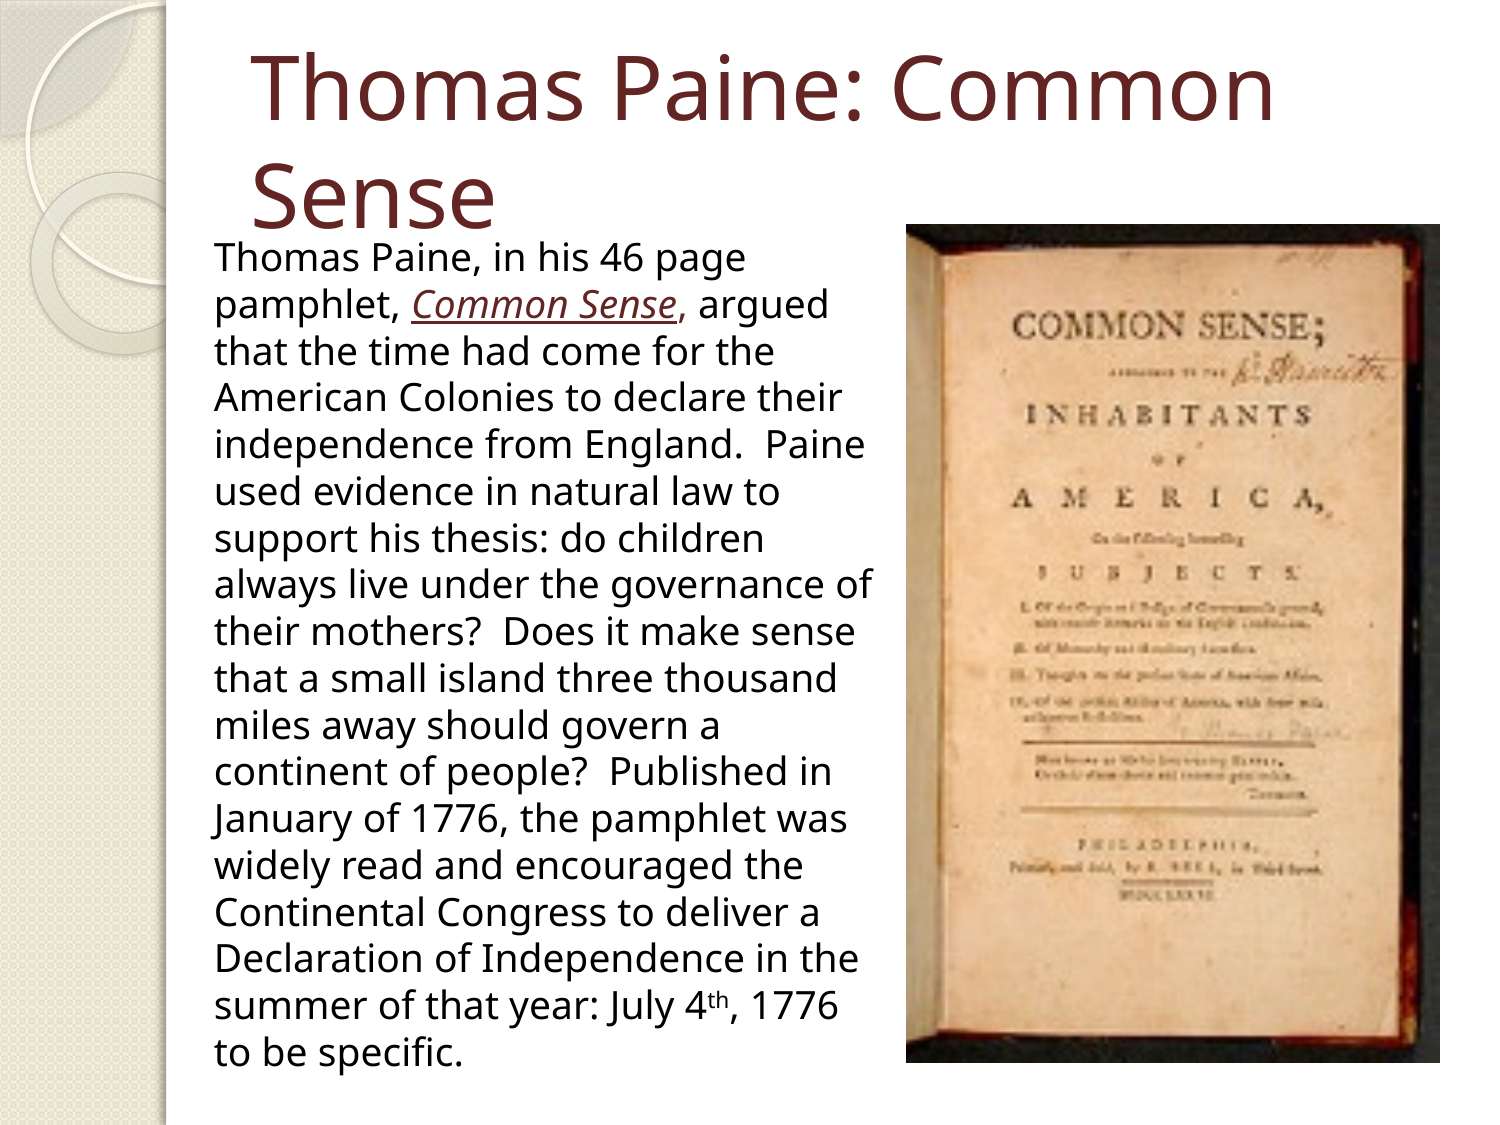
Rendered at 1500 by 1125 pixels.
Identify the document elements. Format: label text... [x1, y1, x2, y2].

list Thomas Paine, in his 46 page pamphlet, Common Sense, argued that the time had come for the American Colonies to declare their independence from England. Paine used evidence in natural law to support his thesis: do children always live under the governance of their mothers? Does it make sense that a small island three thousand miles away should govern a continent of people? Published in January of 1776, the pamphlet was widely read and encouraged the Continental Congress to deliver a Declaration of Independence in the summer of that year: July 4th, 1776 to be specific. [187, 224, 900, 1100]
title Thomas Paine: Common Sense [235, 45, 1466, 233]
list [905, 224, 1440, 1063]
